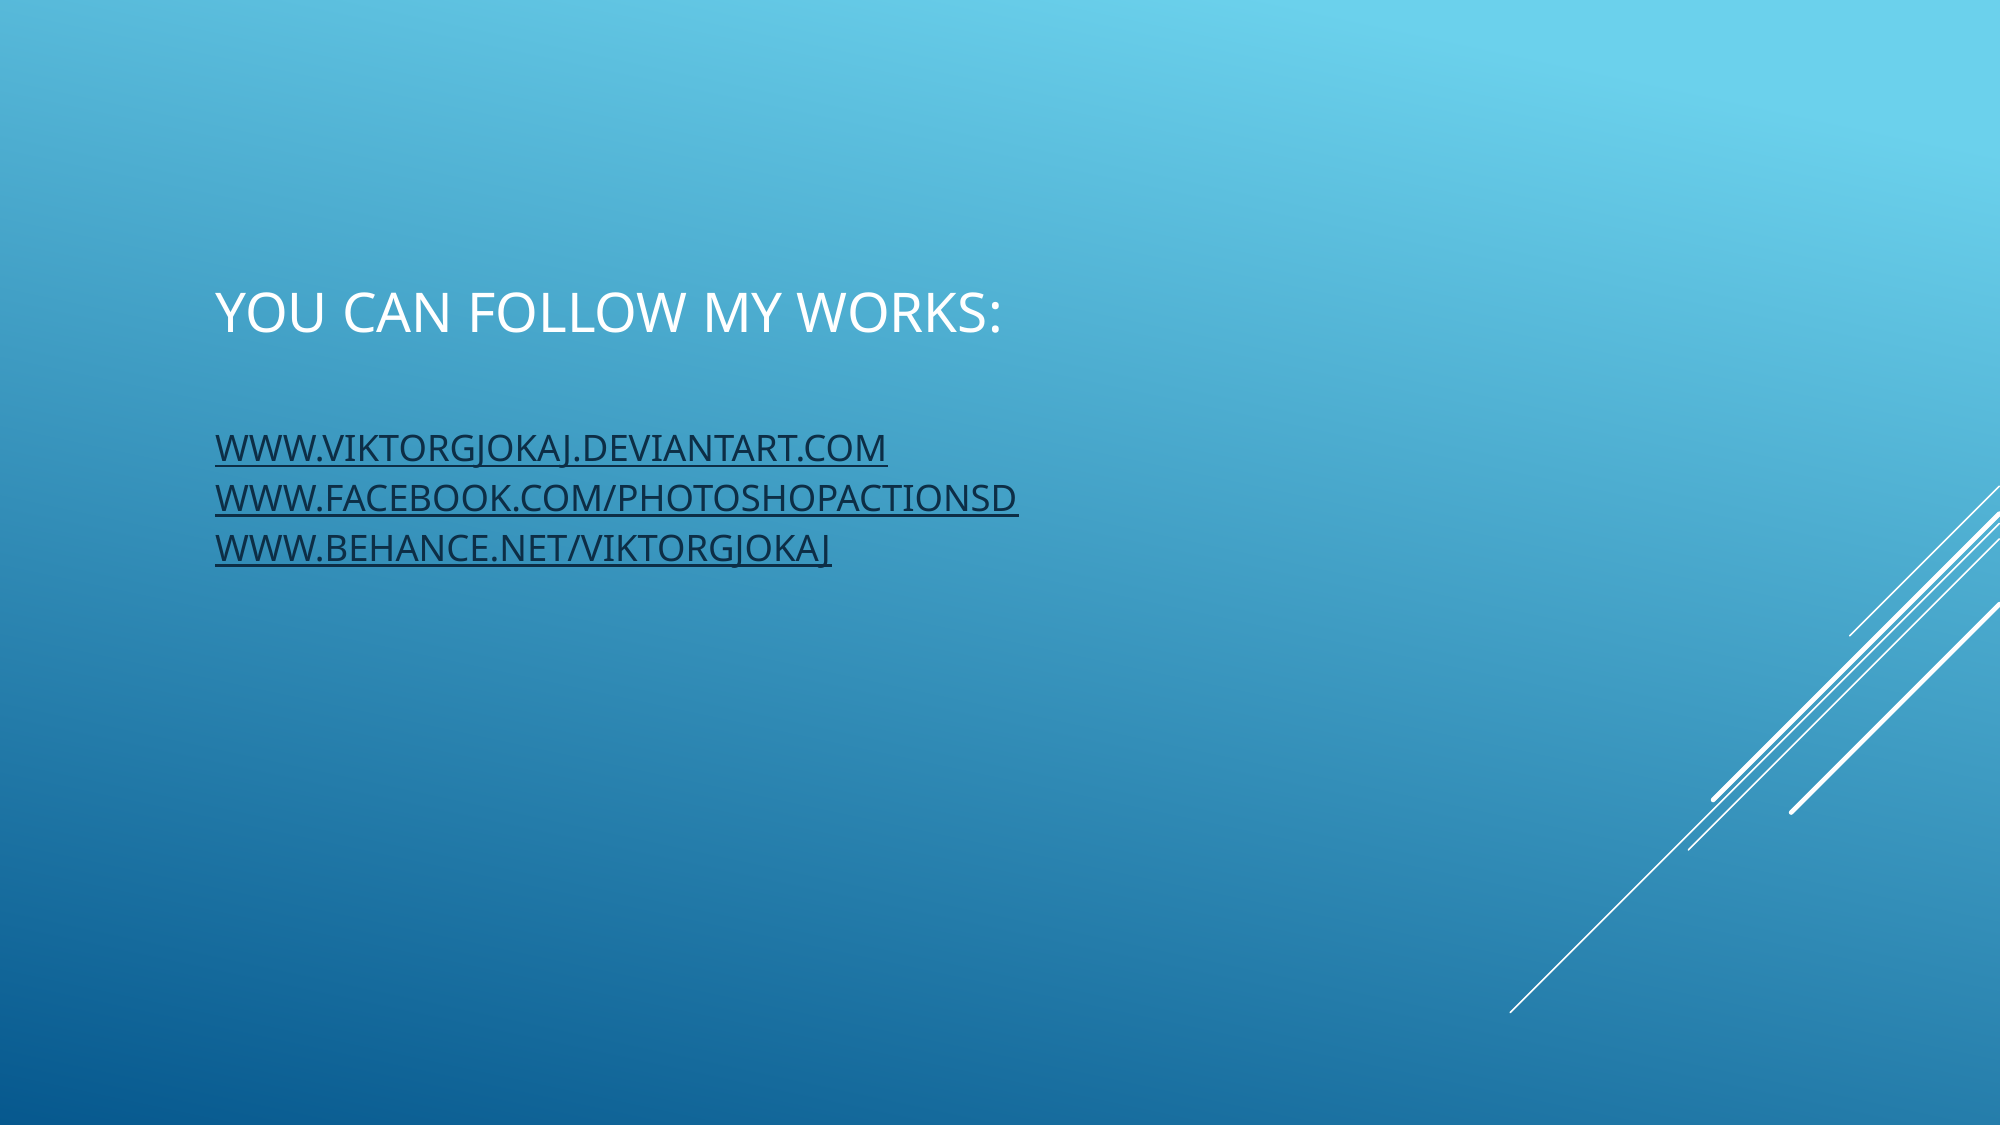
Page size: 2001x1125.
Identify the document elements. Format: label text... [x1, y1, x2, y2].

title You can follow my works: www.viktorgjokaj.deviantart.com www.facebook.com/photoshopactionsd www.behance.net/ViktorGjokaj [200, 265, 1600, 729]
